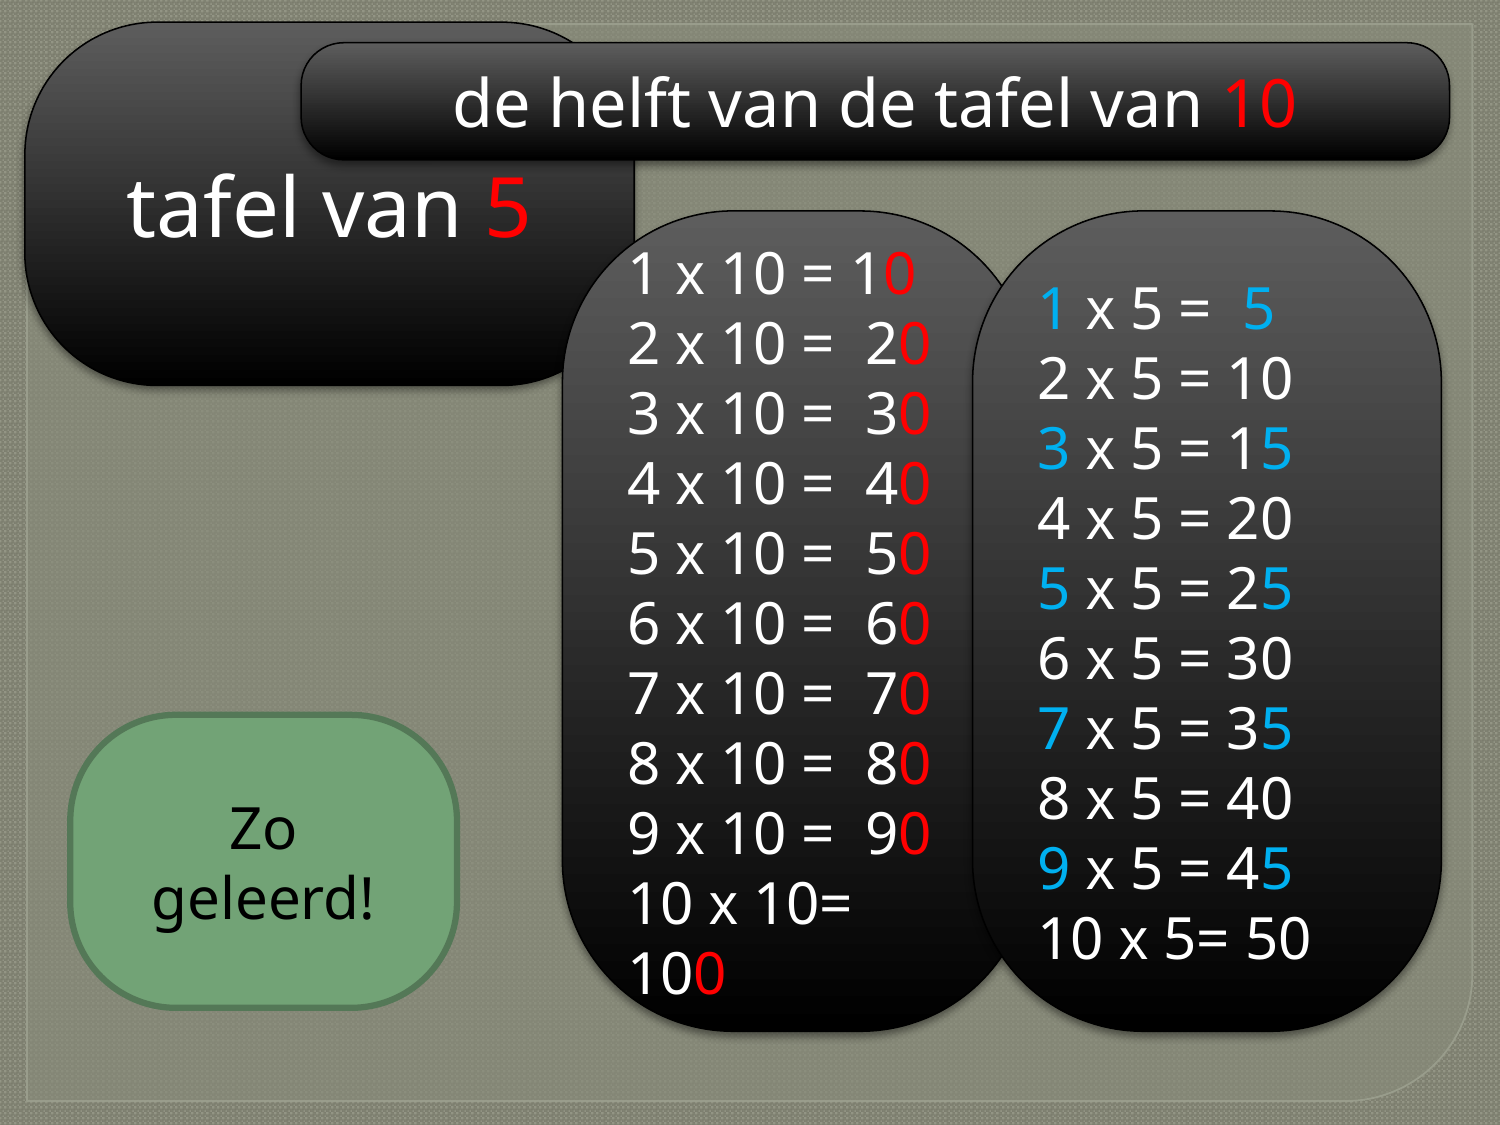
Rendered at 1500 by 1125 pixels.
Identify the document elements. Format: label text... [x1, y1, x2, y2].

text_box 1 x 10 = 10 2 x 10 = 20 3 x 10 = 30 4 x 10 = 40 5 x 10 = 50 6 x 10 = 60 7 x 10 = 70 8 x 10 = 80 9 x 10 = 90 10 x 10= 100 [561, 210, 1000, 1033]
text_box 1 x 5 = 5 2 x 5 = 10 3 x 5 = 15 4 x 5 = 20 5 x 5 = 25 6 x 5 = 30 7 x 5 = 35 8 x 5 = 40 9 x 5 = 45 10 x 5= 50 [971, 210, 1443, 1033]
text_box tafel van 5 [24, 21, 636, 387]
text_box de helft van de tafel van 10 [300, 41, 1451, 161]
text_box Zo geleerd! [67, 711, 461, 1011]
